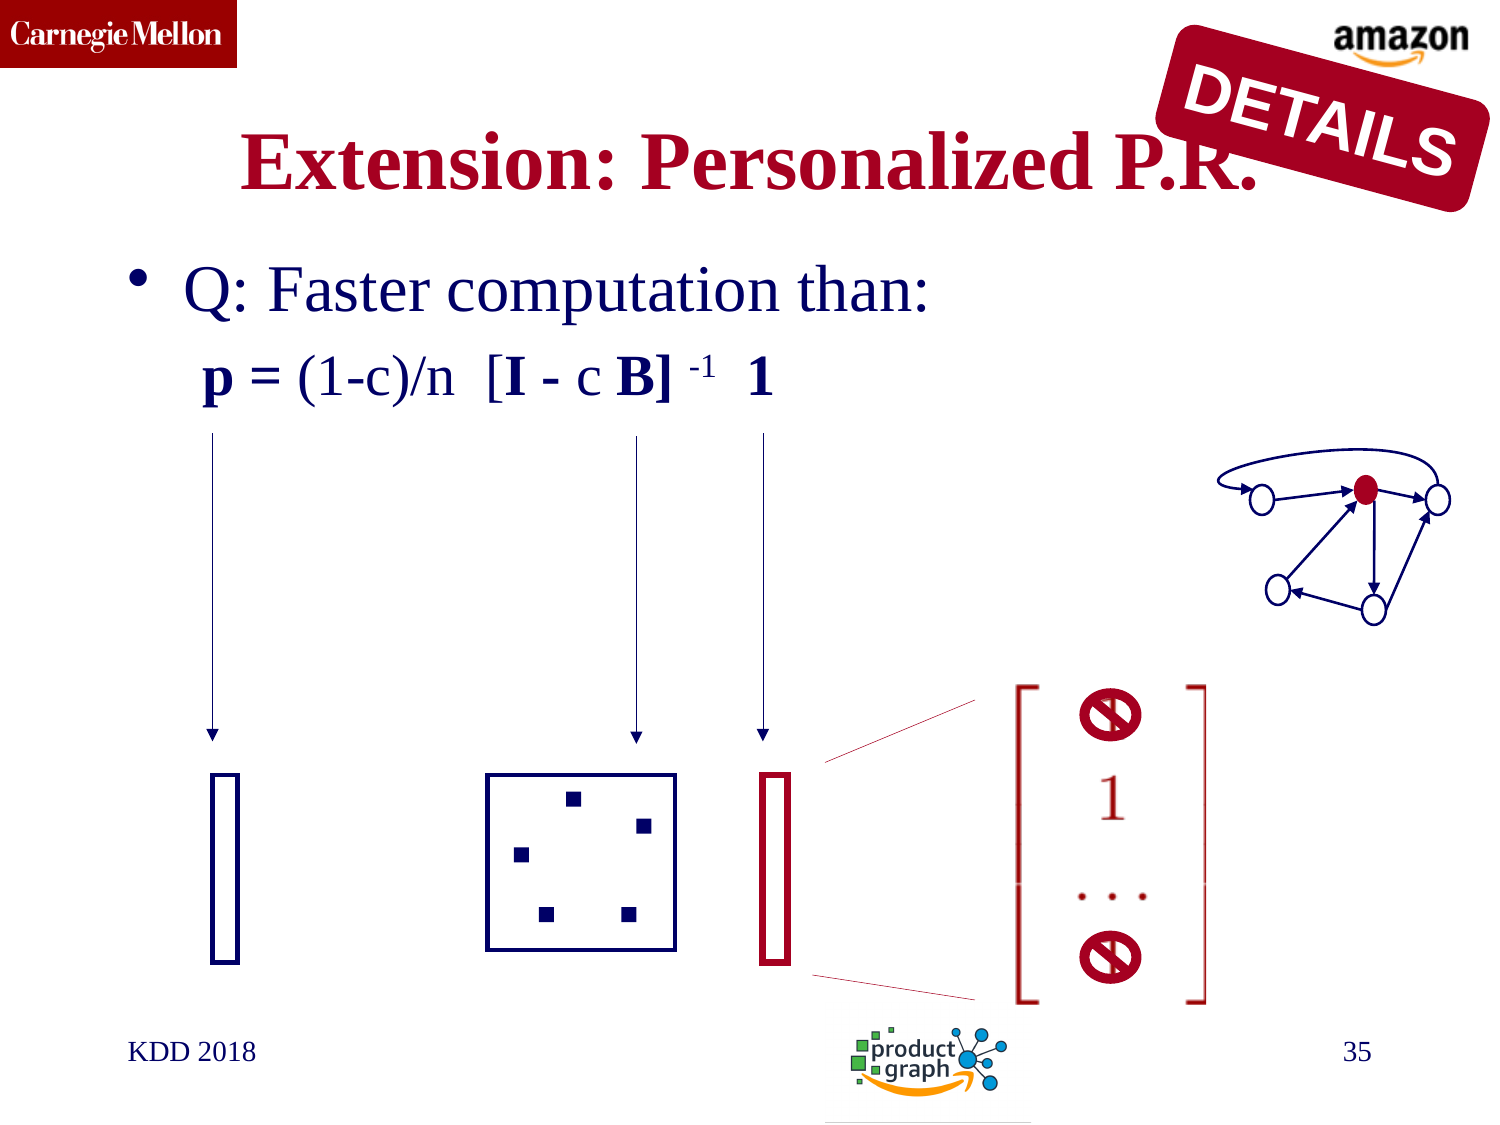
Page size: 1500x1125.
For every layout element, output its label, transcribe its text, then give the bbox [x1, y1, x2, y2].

text_box DETAILS [1155, 24, 1490, 213]
text_box [212, 774, 238, 963]
text_box [487, 774, 675, 950]
picture [0, 0, 237, 68]
text_box [762, 774, 788, 963]
title Extension: Personalized P.R. [112, 99, 1388, 213]
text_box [513, 791, 652, 923]
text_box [812, 974, 976, 1001]
picture [1014, 683, 1207, 1005]
slide_number KDD 2018 [112, 1024, 426, 1101]
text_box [1249, 474, 1451, 626]
slide_number 35 [1074, 1024, 1388, 1101]
picture [1322, 4, 1484, 88]
list Q: Faster computation than: p = (1-c)/n [I - c B] -1 1 [112, 237, 1388, 1001]
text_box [824, 699, 976, 763]
